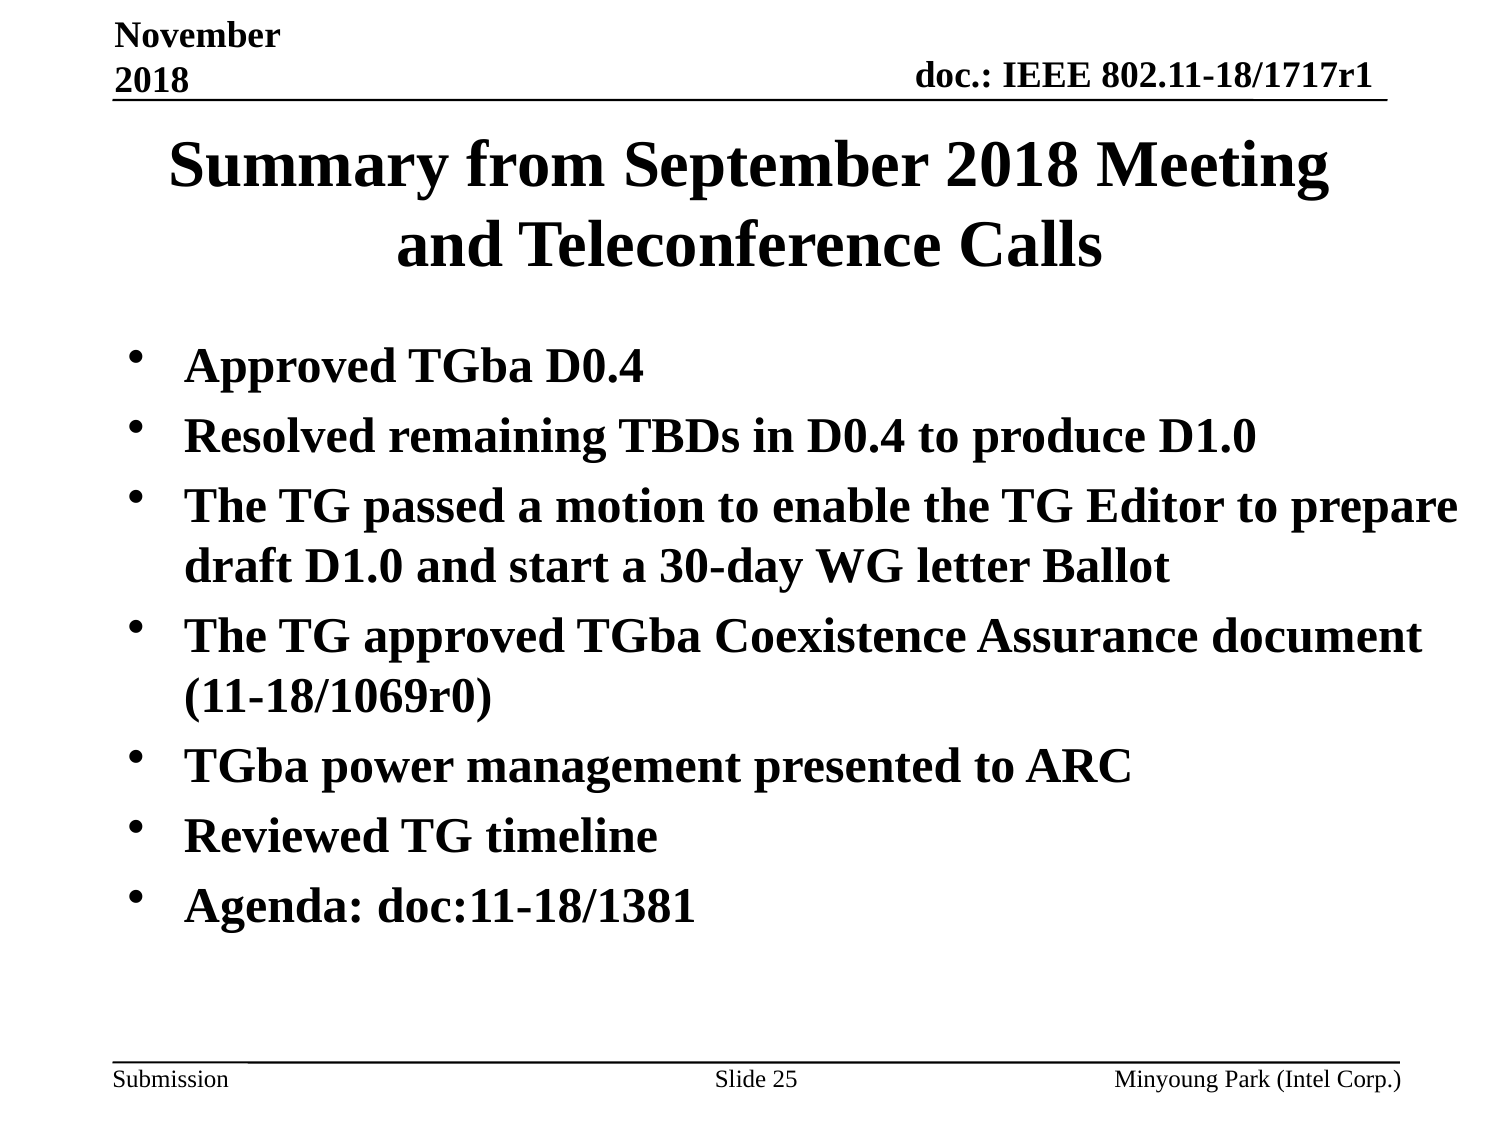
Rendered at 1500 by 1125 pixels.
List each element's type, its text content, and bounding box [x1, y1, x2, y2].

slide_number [114, 54, 335, 101]
slide_number Slide 25 [712, 1061, 800, 1093]
list Approved TGba D0.4 Resolved remaining TBDs in D0.4 to produce D1.0 The TG passed a motion to enable the TG Editor to prepare draft D1.0 and start a 30-day WG letter Ballot The TG approved TGba Coexistence Assurance document (11-18/1069r0) TGba power management presented to ARC Reviewed TG timeline Agenda: doc:11-18/1381 [112, 324, 1488, 1063]
footer Minyoung Park (Intel Corp.) [949, 1061, 1402, 1093]
title Summary from September 2018 Meeting and Teleconference Calls [112, 112, 1388, 288]
